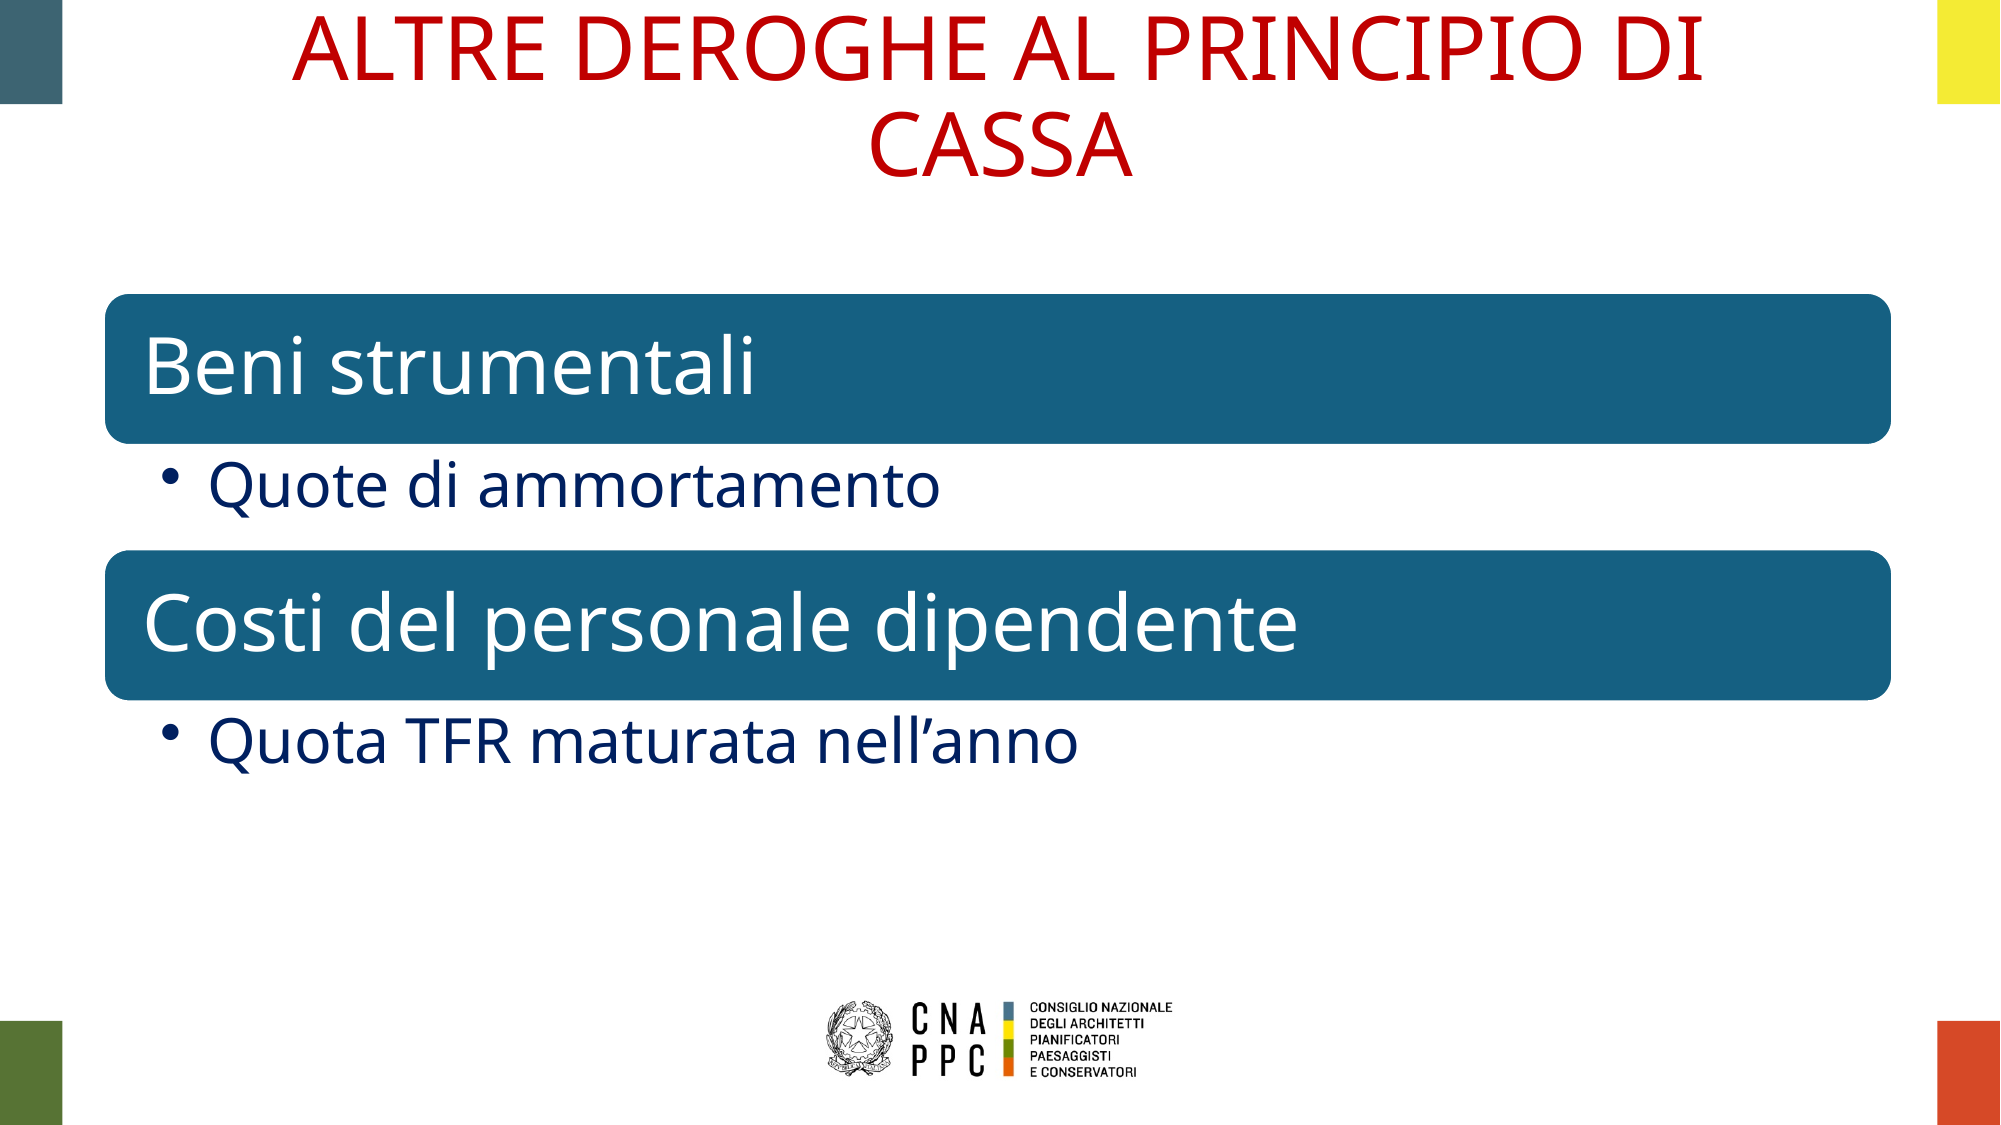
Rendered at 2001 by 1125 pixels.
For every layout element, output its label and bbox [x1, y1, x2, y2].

text_box [0, 0, 2000, 1125]
